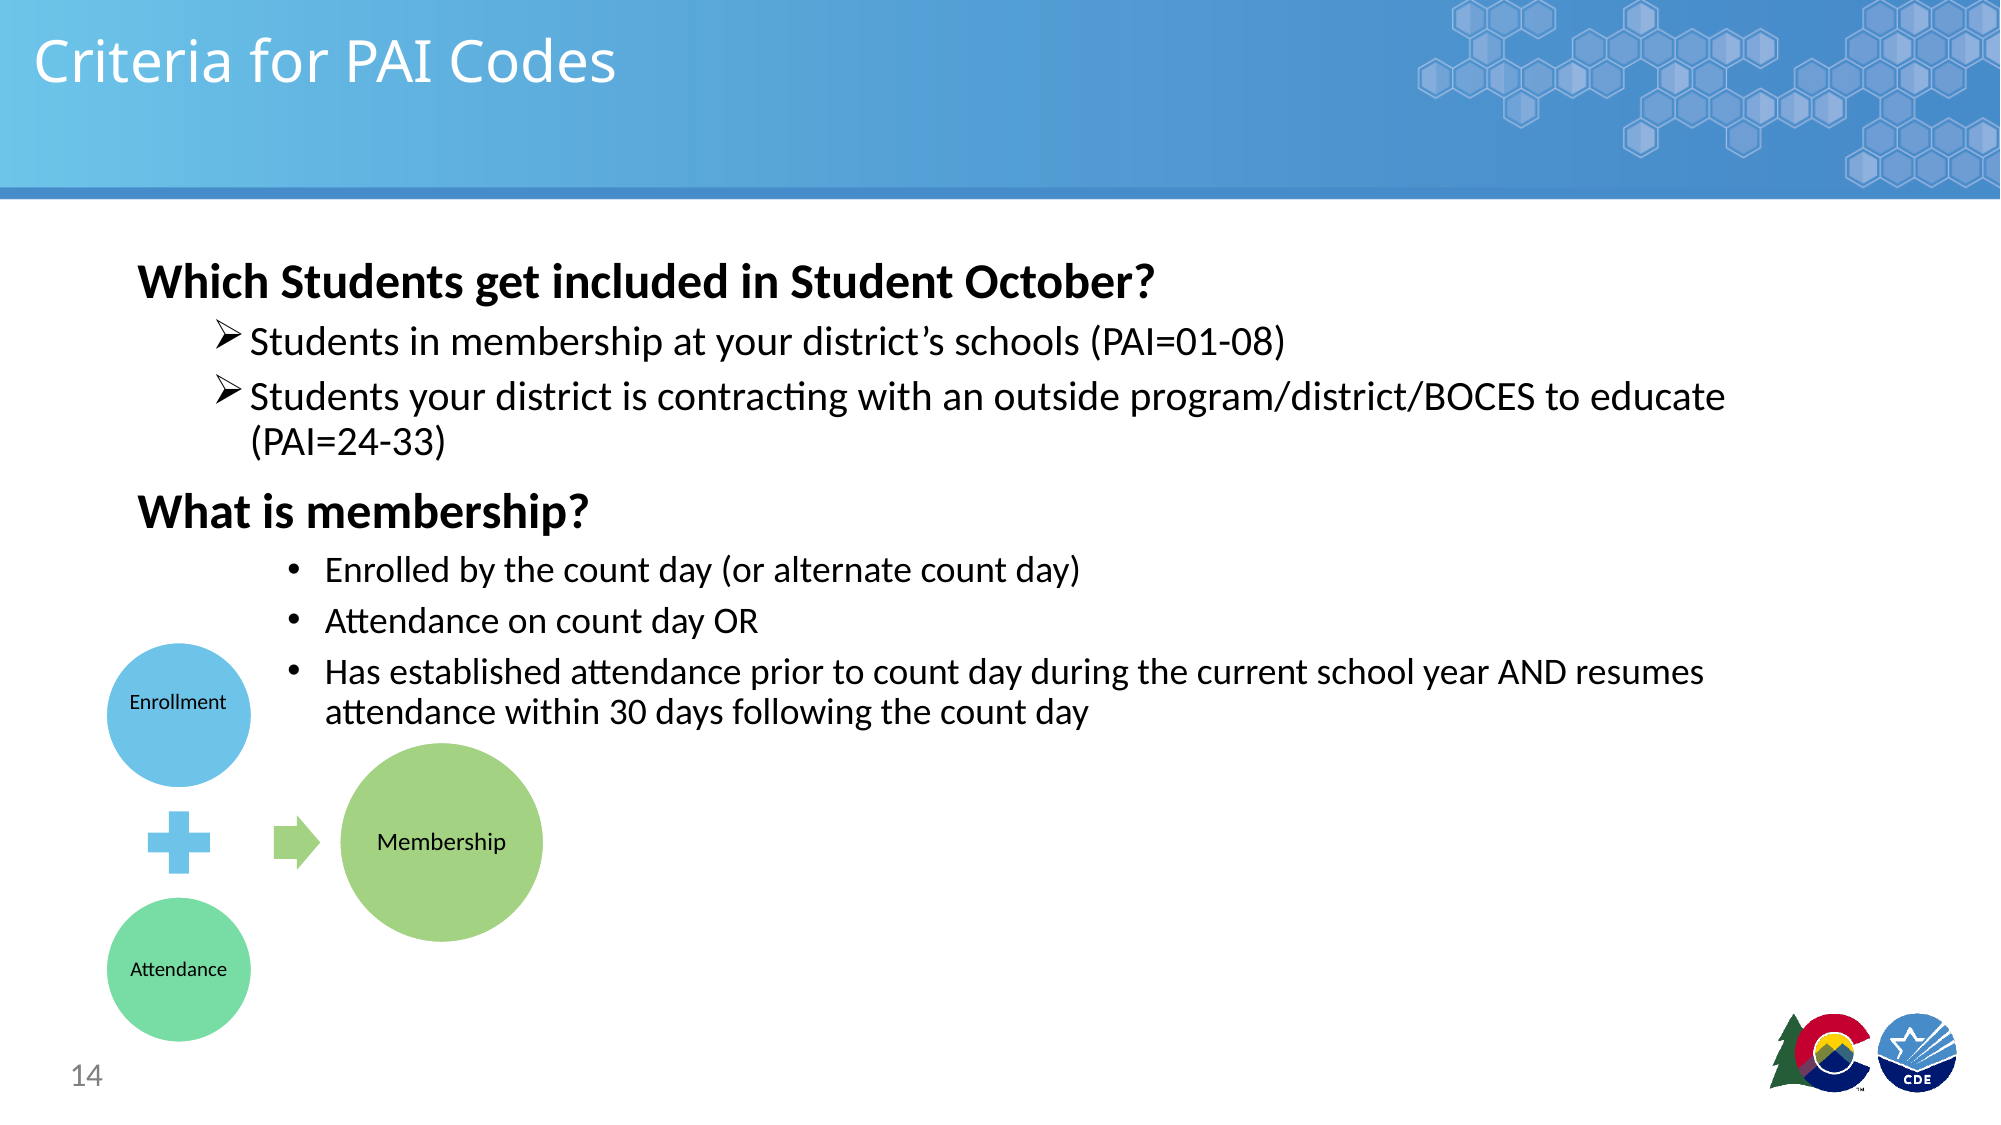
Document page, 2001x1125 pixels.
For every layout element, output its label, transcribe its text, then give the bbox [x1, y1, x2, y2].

list Which Students get included in Student October? Students in membership at your district’s schools (PAI=01-08) Students your district is contracting with an outside program/district/BOCES to educate (PAI=24-33) What is membership? Enrolled by the count day (or alternate count day) Attendance on count day OR Has established attendance prior to count day during the current school year AND resumes attendance within 30 days following the count day [137, 254, 1863, 969]
picture [0, 0, 2000, 200]
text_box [0, 642, 650, 1043]
slide_number 14 [54, 1043, 505, 1103]
picture [1768, 1012, 1957, 1093]
title Criteria for PAI Codes [33, 31, 1367, 156]
